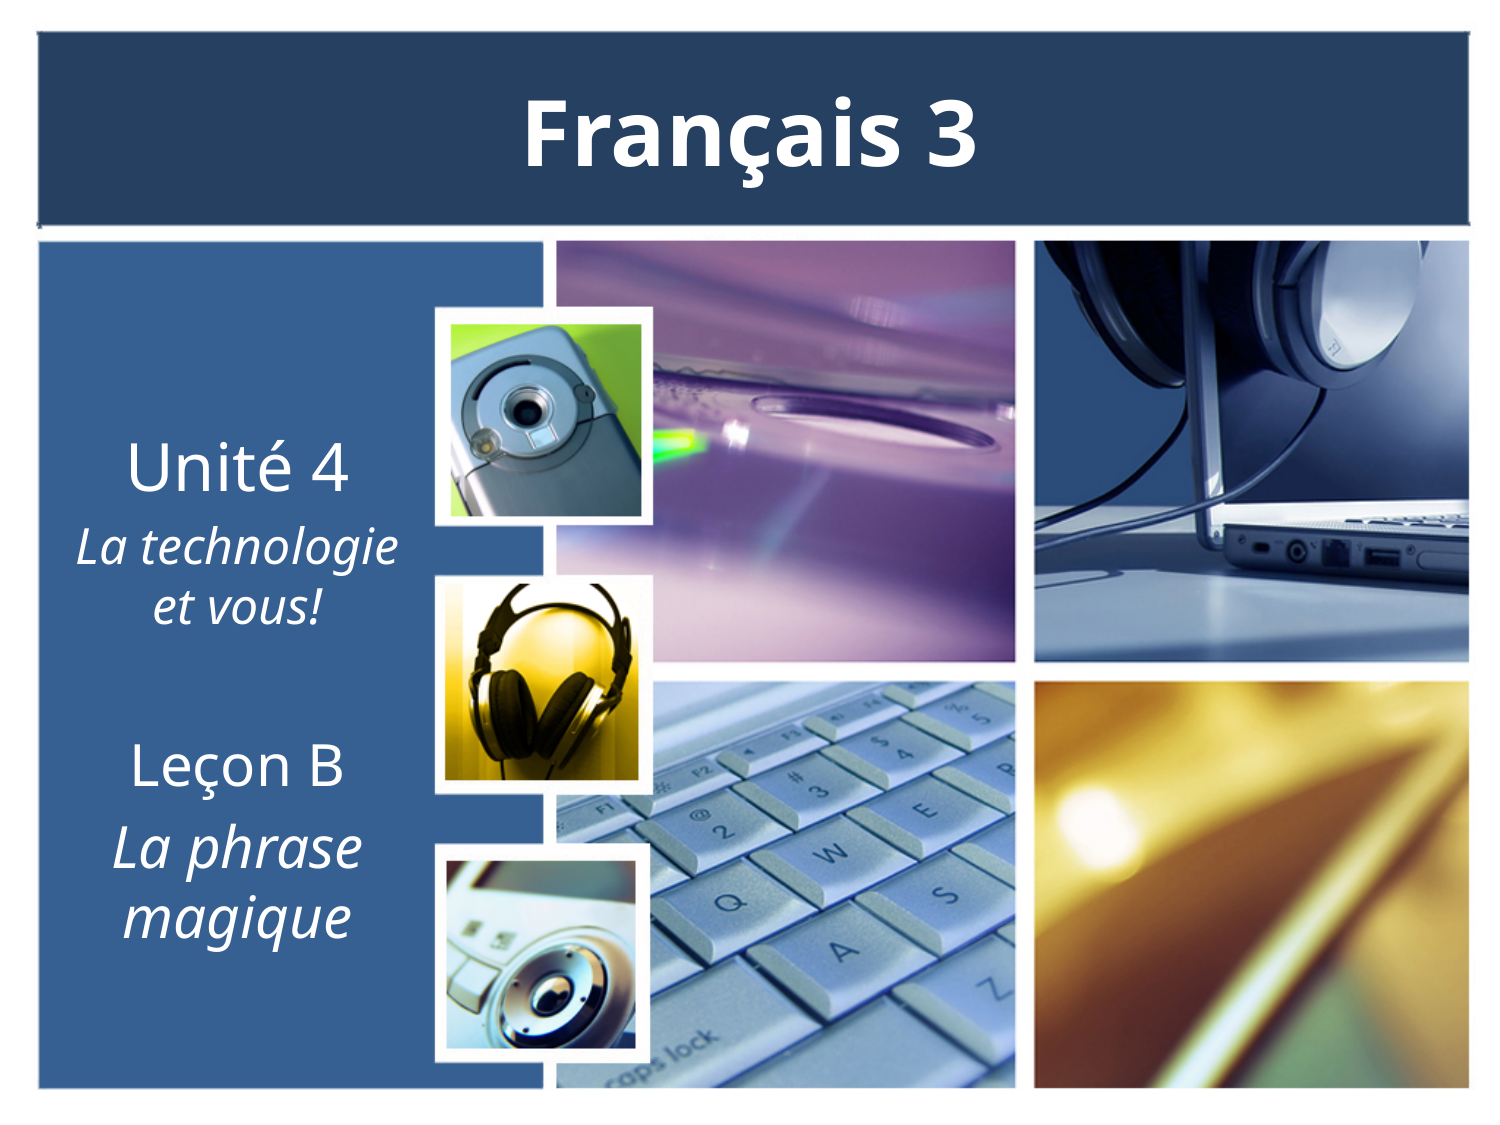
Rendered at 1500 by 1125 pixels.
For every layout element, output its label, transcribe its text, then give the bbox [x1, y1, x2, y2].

subtitle Unité 4 La technologie et vous! Leçon B La phrase magique [37, 312, 438, 1063]
title Français 3 [37, 34, 1463, 225]
picture [0, 0, 1500, 1125]
